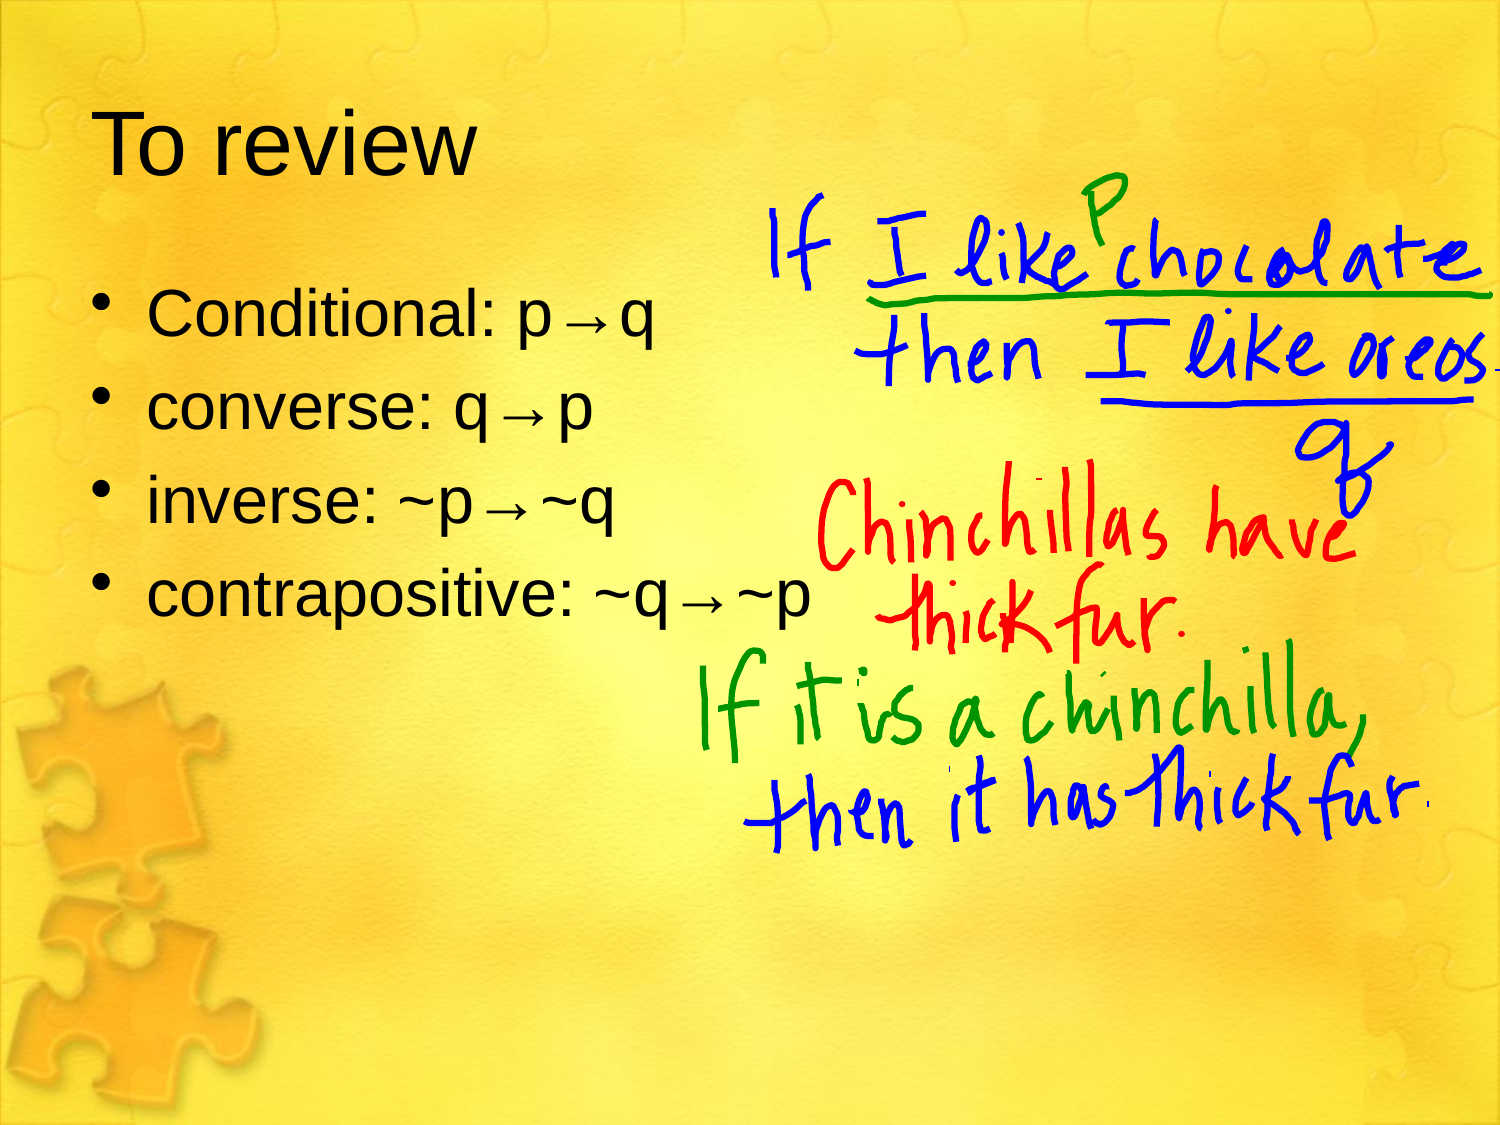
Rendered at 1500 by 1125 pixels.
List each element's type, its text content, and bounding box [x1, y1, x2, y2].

text_box [1216, 787, 1222, 824]
text_box [977, 755, 983, 784]
picture [0, 0, 1500, 1125]
text_box [1004, 461, 1036, 553]
text_box [955, 216, 993, 284]
text_box [890, 314, 896, 346]
text_box [1204, 659, 1239, 733]
text_box [807, 774, 839, 849]
text_box [1250, 325, 1282, 372]
text_box [1092, 785, 1114, 826]
text_box [1083, 174, 1126, 217]
text_box [1124, 320, 1170, 324]
list Conditional: p→q converse: q→p inverse: ~p→~q contrapositive: ~q→~p [74, 262, 1426, 1006]
text_box [869, 274, 927, 286]
text_box [1000, 252, 1008, 280]
text_box [1323, 805, 1339, 841]
text_box [1066, 672, 1109, 732]
text_box [1049, 509, 1055, 554]
text_box [1388, 775, 1420, 817]
text_box [1085, 372, 1146, 376]
text_box [1025, 756, 1057, 826]
text_box [1055, 606, 1135, 646]
text_box [810, 685, 820, 740]
title To review [74, 44, 1426, 233]
text_box [1186, 316, 1235, 378]
text_box [858, 668, 866, 674]
text_box [718, 702, 760, 710]
text_box [1133, 688, 1158, 734]
text_box [773, 779, 779, 810]
text_box [1208, 485, 1236, 558]
text_box [1309, 689, 1347, 736]
text_box [1174, 689, 1195, 734]
text_box [1142, 598, 1176, 651]
text_box [951, 697, 995, 745]
text_box [1345, 245, 1381, 289]
text_box [970, 514, 989, 554]
text_box [1263, 776, 1300, 835]
text_box [1396, 249, 1402, 278]
text_box [1249, 686, 1255, 734]
text_box [730, 705, 752, 764]
text_box [1437, 338, 1463, 380]
text_box [1348, 714, 1364, 758]
text_box [980, 599, 997, 640]
text_box [1234, 777, 1254, 816]
text_box [1002, 613, 1008, 653]
text_box [743, 799, 807, 824]
text_box [876, 582, 954, 655]
text_box [967, 340, 993, 382]
text_box [908, 519, 912, 563]
text_box [1241, 516, 1283, 557]
text_box [850, 790, 874, 837]
text_box [1107, 321, 1122, 325]
text_box [1271, 220, 1329, 284]
text_box [775, 820, 779, 854]
text_box [964, 610, 968, 644]
text_box [702, 665, 708, 751]
text_box [867, 291, 1491, 306]
text_box [1112, 695, 1121, 741]
text_box [1154, 753, 1158, 773]
text_box [1092, 215, 1104, 246]
text_box [888, 353, 892, 387]
text_box [923, 313, 959, 383]
text_box [877, 212, 927, 222]
text_box [1308, 792, 1381, 824]
text_box [1464, 333, 1484, 382]
text_box [1124, 746, 1203, 830]
text_box [1152, 218, 1186, 277]
text_box [859, 703, 892, 742]
text_box [1100, 398, 1474, 406]
text_box [1379, 336, 1394, 378]
text_box [1268, 254, 1292, 286]
text_box [1247, 354, 1252, 381]
text_box [1250, 313, 1256, 353]
text_box [1407, 338, 1432, 378]
text_box [1385, 241, 1424, 251]
text_box [820, 481, 854, 569]
text_box [1237, 245, 1253, 281]
text_box [977, 786, 991, 832]
text_box [1118, 247, 1139, 287]
text_box [796, 704, 802, 745]
text_box [953, 794, 959, 842]
text_box [1006, 590, 1051, 653]
text_box [1075, 631, 1085, 664]
text_box [1144, 509, 1165, 558]
text_box [1075, 563, 1104, 613]
text_box [891, 687, 920, 743]
text_box [730, 649, 764, 706]
text_box [865, 477, 895, 564]
text_box [1069, 784, 1092, 829]
text_box [1053, 246, 1088, 291]
text_box [893, 226, 903, 276]
text_box [796, 678, 842, 687]
text_box [1105, 509, 1130, 556]
text_box [802, 247, 815, 291]
text_box [1009, 626, 1013, 644]
text_box [1088, 459, 1092, 557]
text_box [1291, 519, 1317, 556]
text_box [1435, 243, 1482, 279]
text_box [1120, 320, 1124, 373]
text_box [1286, 334, 1325, 374]
text_box [1324, 522, 1356, 560]
text_box [1323, 754, 1353, 799]
text_box [880, 798, 912, 847]
text_box [1264, 652, 1276, 728]
text_box [807, 661, 812, 681]
text_box [1267, 753, 1274, 795]
text_box [1287, 639, 1295, 737]
text_box [1006, 340, 1040, 379]
text_box [854, 344, 908, 356]
text_box [787, 241, 831, 256]
text_box [920, 511, 952, 561]
text_box [1064, 466, 1070, 552]
text_box [1017, 222, 1025, 284]
text_box [966, 779, 996, 792]
text_box [801, 194, 824, 248]
text_box [1297, 421, 1392, 517]
text_box [1024, 693, 1053, 742]
text_box [1198, 248, 1220, 286]
text_box [1265, 803, 1270, 831]
text_box [1351, 334, 1375, 376]
text_box [1423, 243, 1454, 261]
text_box [1026, 232, 1054, 285]
text_box [771, 208, 777, 278]
